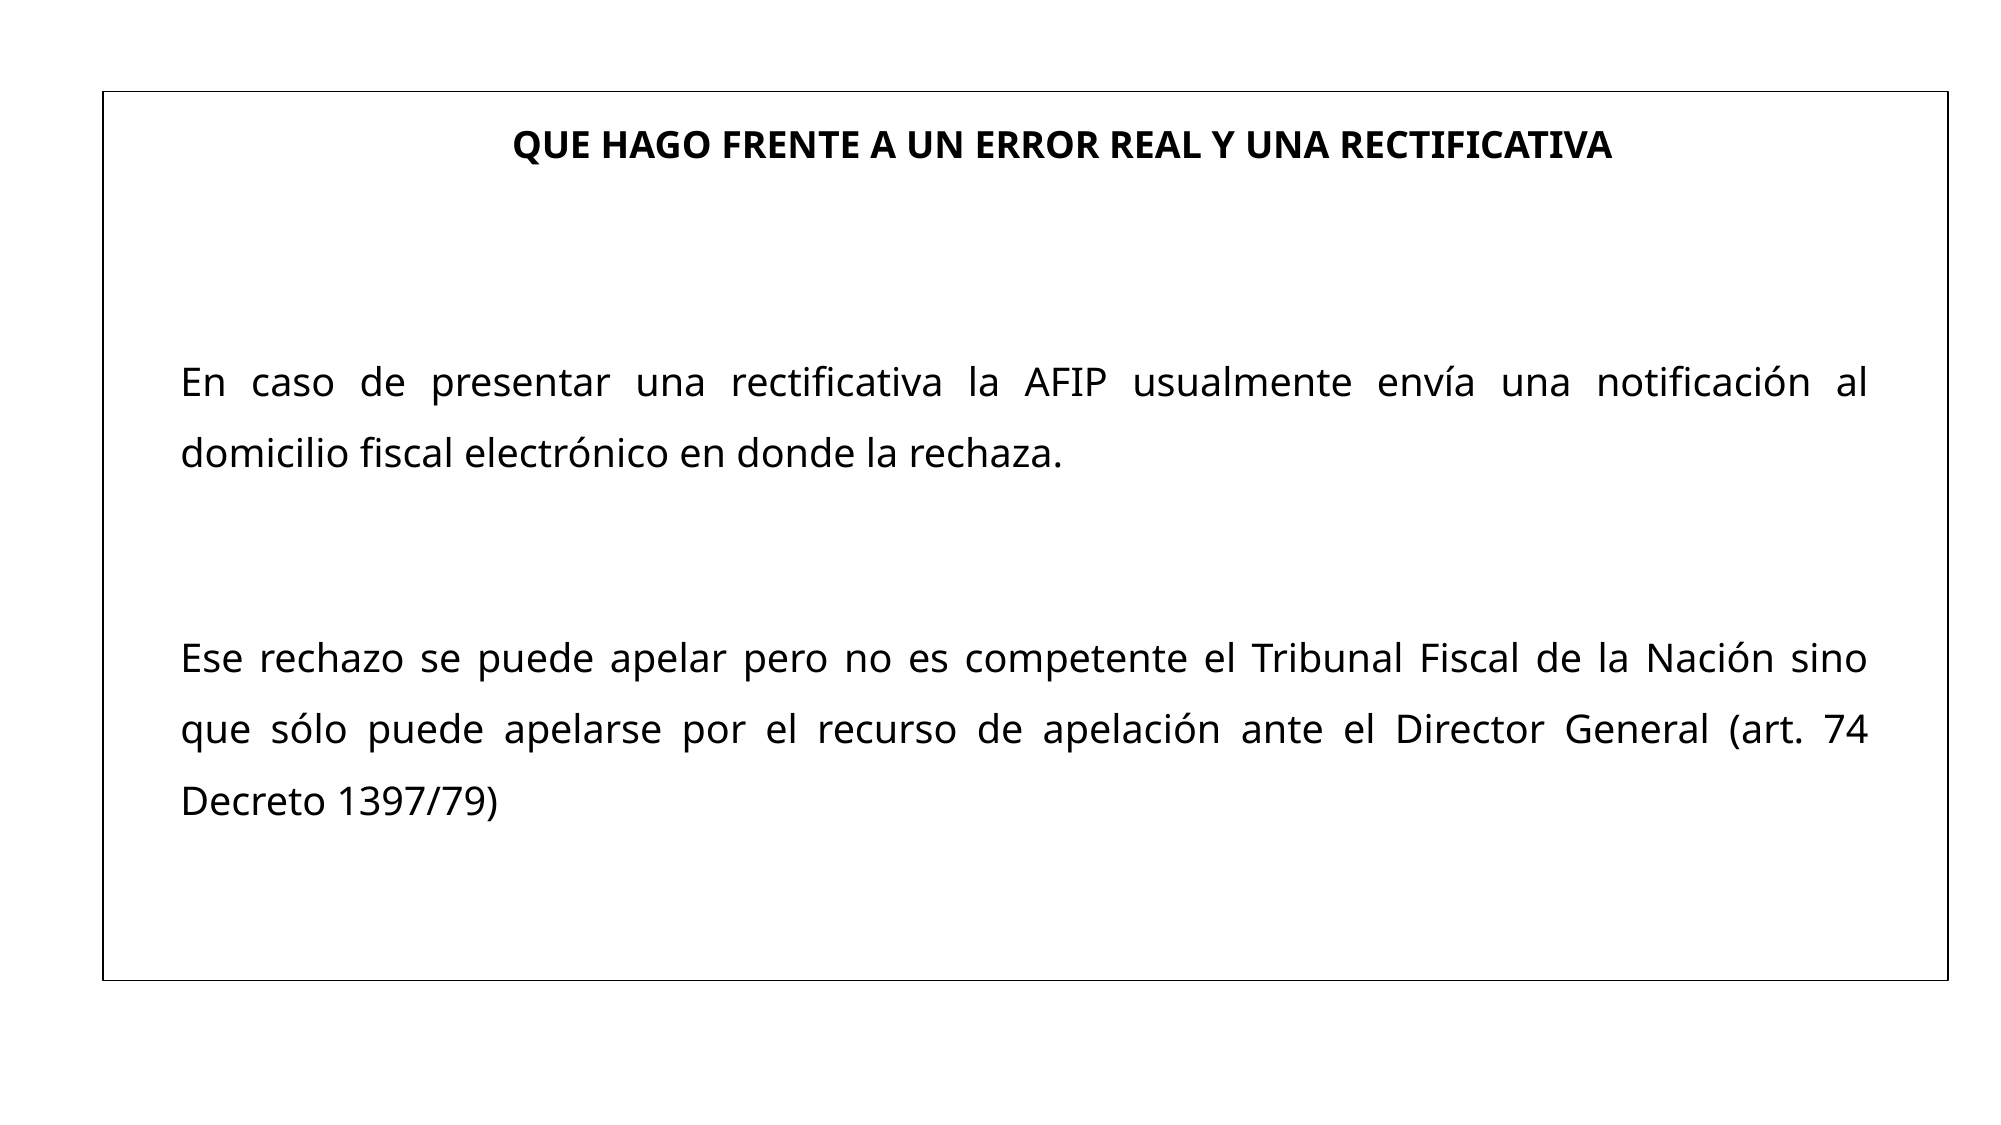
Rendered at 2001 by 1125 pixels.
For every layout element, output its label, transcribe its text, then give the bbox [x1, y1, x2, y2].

list QUE HAGO FRENTE A UN ERROR REAL Y UNA RECTIFICATIVA En caso de presentar una rectificativa la AFIP usualmente envía una notificación al domicilio fiscal electrónico en donde la rechaza. Ese rechazo se puede apelar pero no es competente el Tribunal Fiscal de la Nación sino que sólo puede apelarse por el recurso de apelación ante el Director General (art. 74 Decreto 1397/79) [102, 91, 1948, 981]
